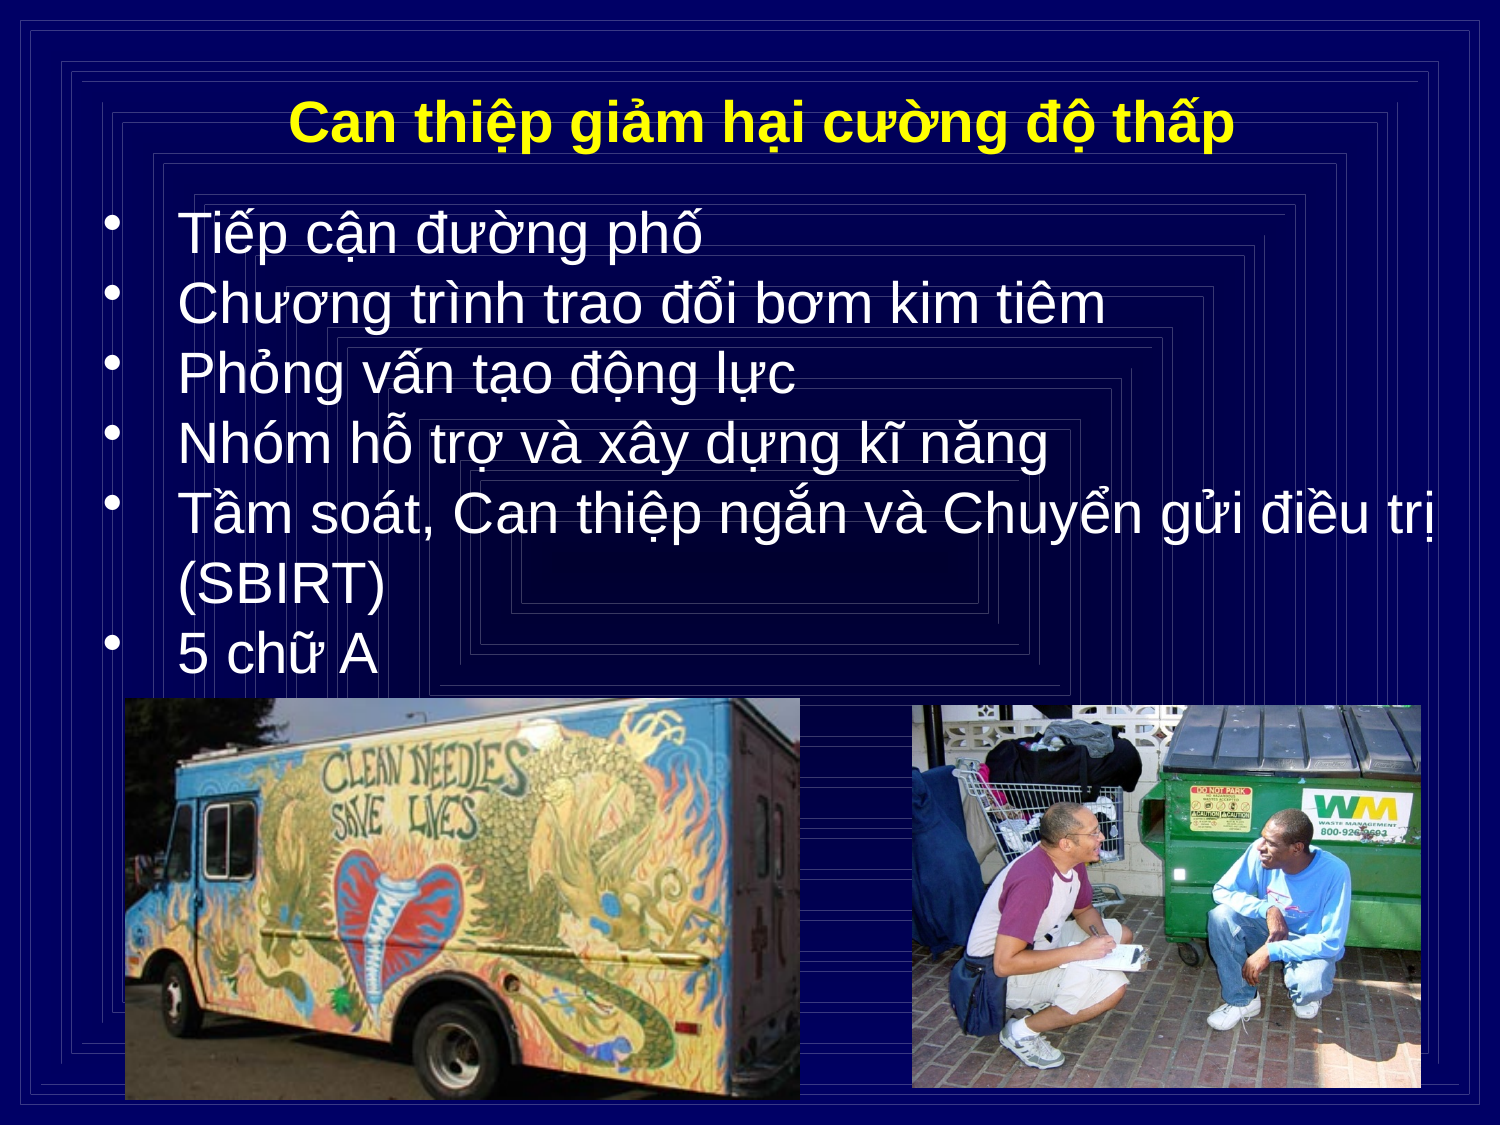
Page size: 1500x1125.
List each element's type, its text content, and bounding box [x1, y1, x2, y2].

picture [124, 698, 801, 1101]
title Can thiệp giảm hại cường độ thấp [125, 24, 1400, 187]
list Tiếp cận đường phố Chương trình trao đổi bơm kim tiêm Phỏng vấn tạo động lực Nhóm hỗ trợ và xây dựng kĩ năng Tầm soát, Can thiệp ngắn và Chuyển gửi điều trị (SBIRT) 5 chữ A [12, 187, 1488, 750]
picture [912, 705, 1422, 1088]
